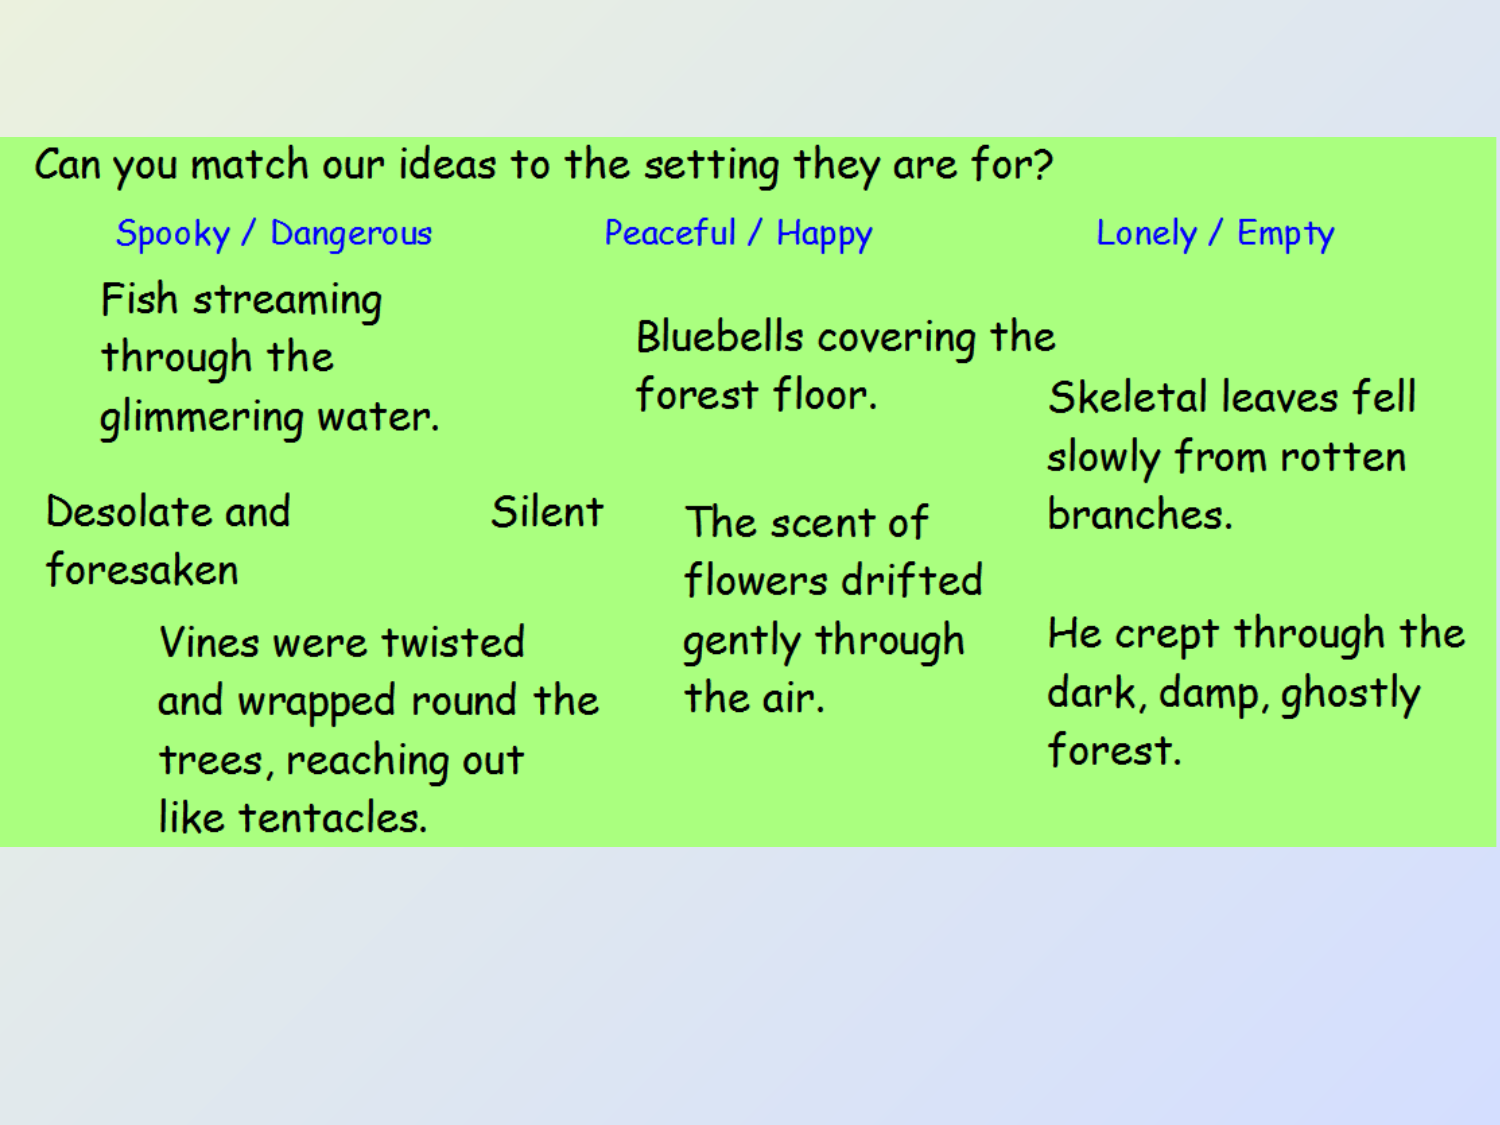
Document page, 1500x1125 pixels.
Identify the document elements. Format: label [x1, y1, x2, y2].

picture [0, 136, 1497, 847]
